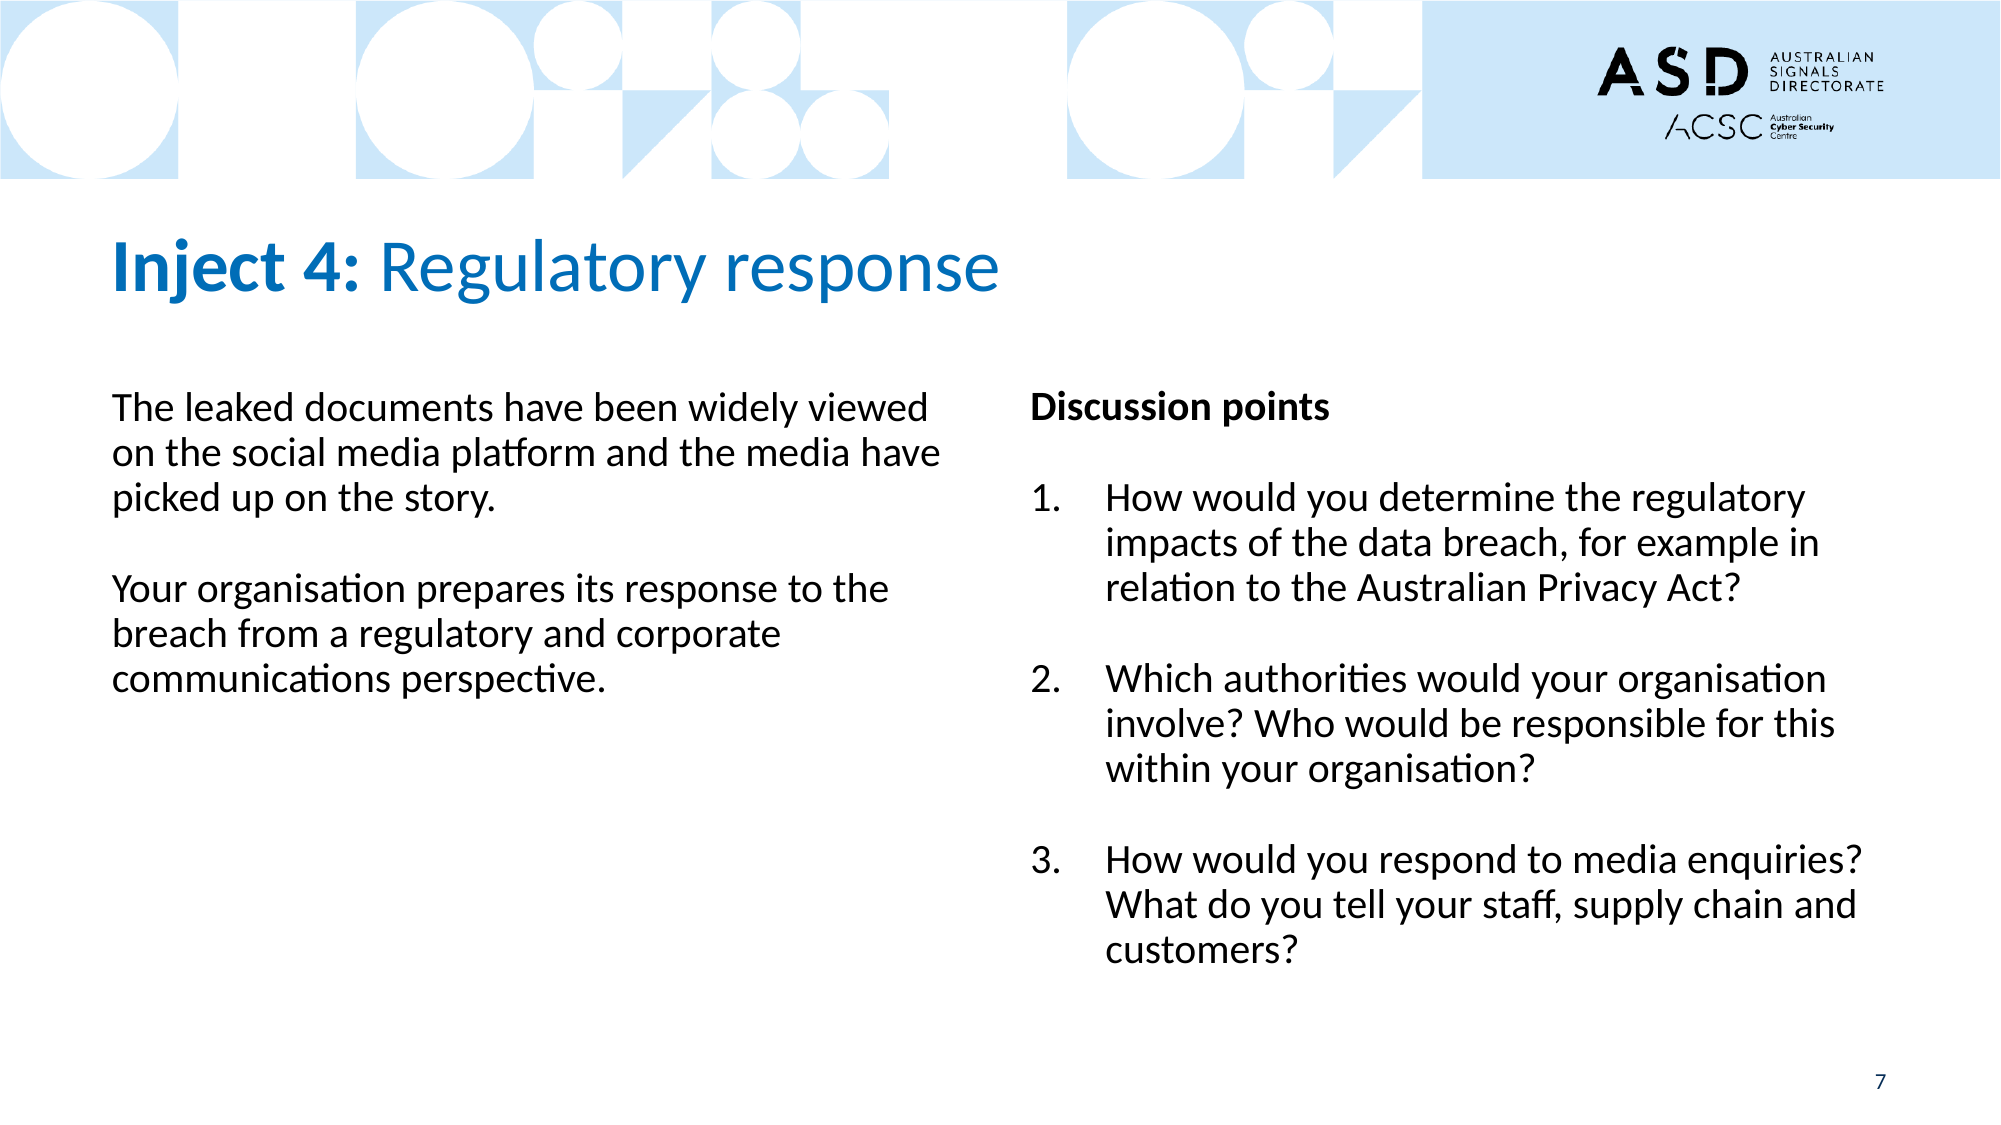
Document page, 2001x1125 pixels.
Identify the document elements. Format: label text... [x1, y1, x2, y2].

list Discussion points How would you determine the regulatory impacts of the data breach, for example in relation to the Australian Privacy Act? Which authorities would your organisation involve? Who would be responsible for this within your organisation? How would you respond to media enquiries? What do you tell your staff, supply chain and customers? [1015, 376, 1902, 1006]
list The leaked documents have been widely viewed on the social media platform and the media have picked up on the story. Your organisation prepares its response to the breach from a regulatory and corporate communications perspective. [96, 378, 983, 1007]
picture [0, 0, 2001, 179]
slide_number 7 [1799, 1050, 1902, 1111]
title Inject 4: Regulatory response [96, 207, 1902, 328]
